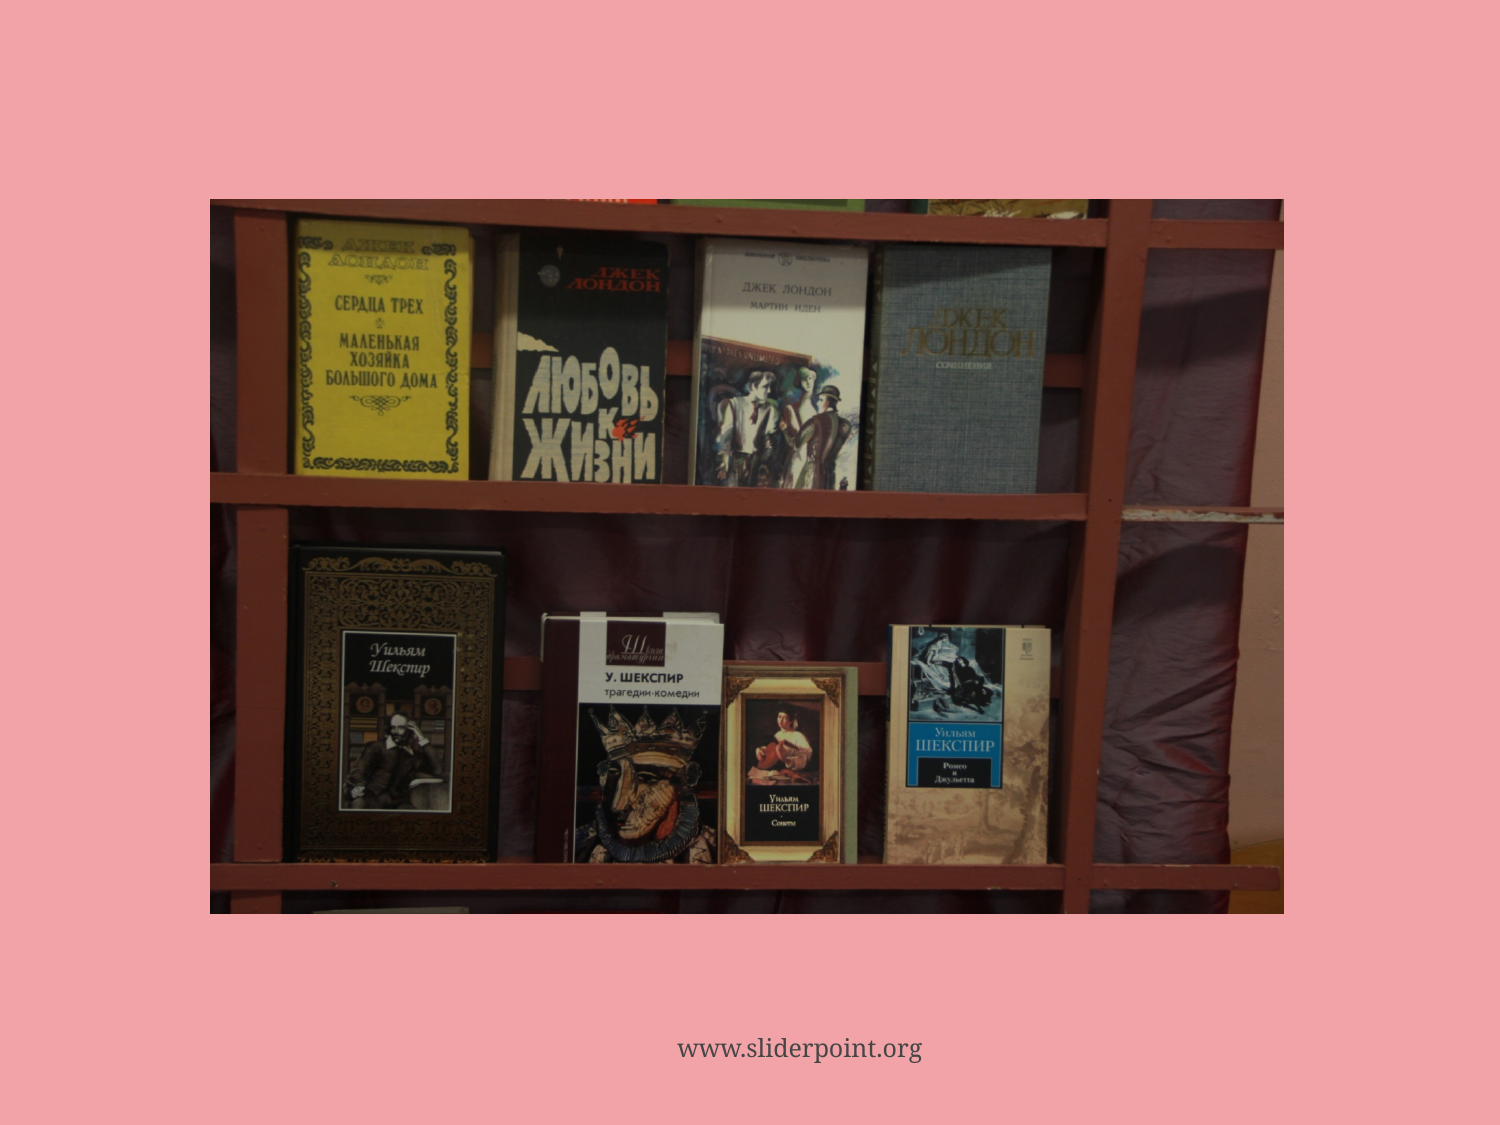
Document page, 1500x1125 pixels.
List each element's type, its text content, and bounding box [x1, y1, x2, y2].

footer www.sliderpoint.org [350, 1017, 938, 1081]
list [213, 202, 1281, 912]
